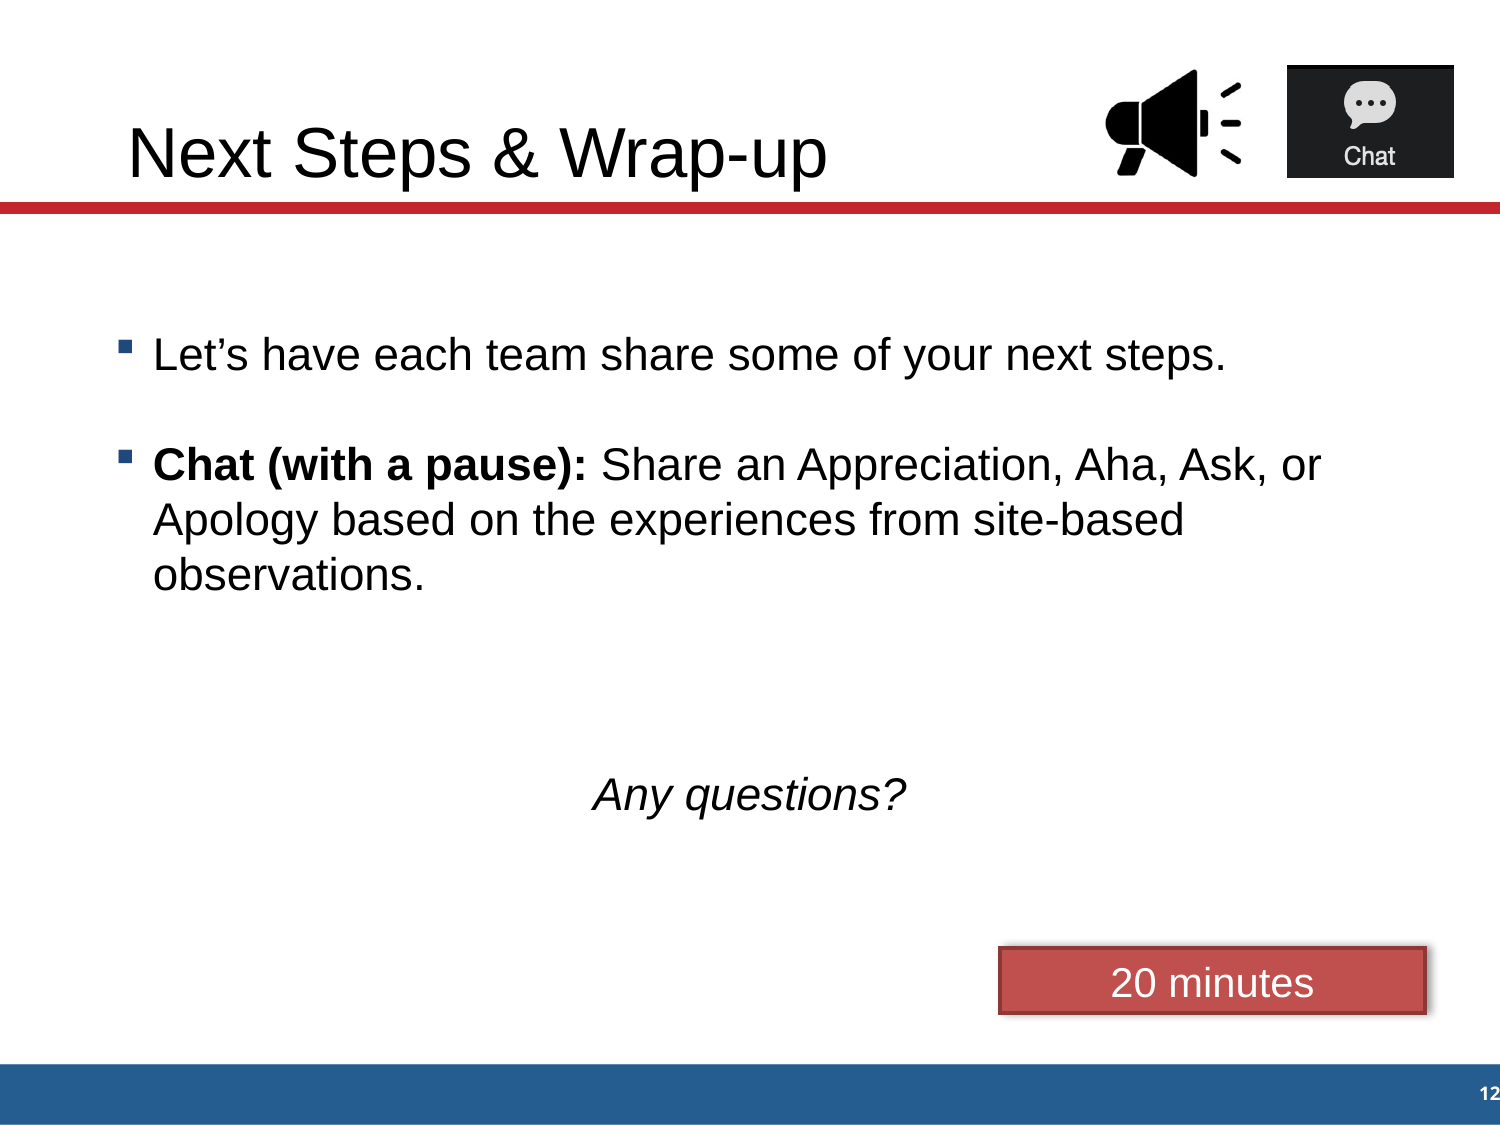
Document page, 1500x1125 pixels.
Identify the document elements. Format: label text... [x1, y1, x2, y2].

list Let’s have each team share some of your next steps. Chat (with a pause): Share an Appreciation, Aha, Ask, or Apology based on the experiences from site-based observations. Any questions? [99, 262, 1400, 1025]
picture [0, 0, 1500, 202]
title Next Steps & Wrap-up [112, 50, 1500, 200]
picture [1103, 64, 1247, 182]
picture [0, 214, 1500, 1125]
text_box 20 minutes [999, 948, 1425, 1014]
picture [1287, 64, 1454, 178]
